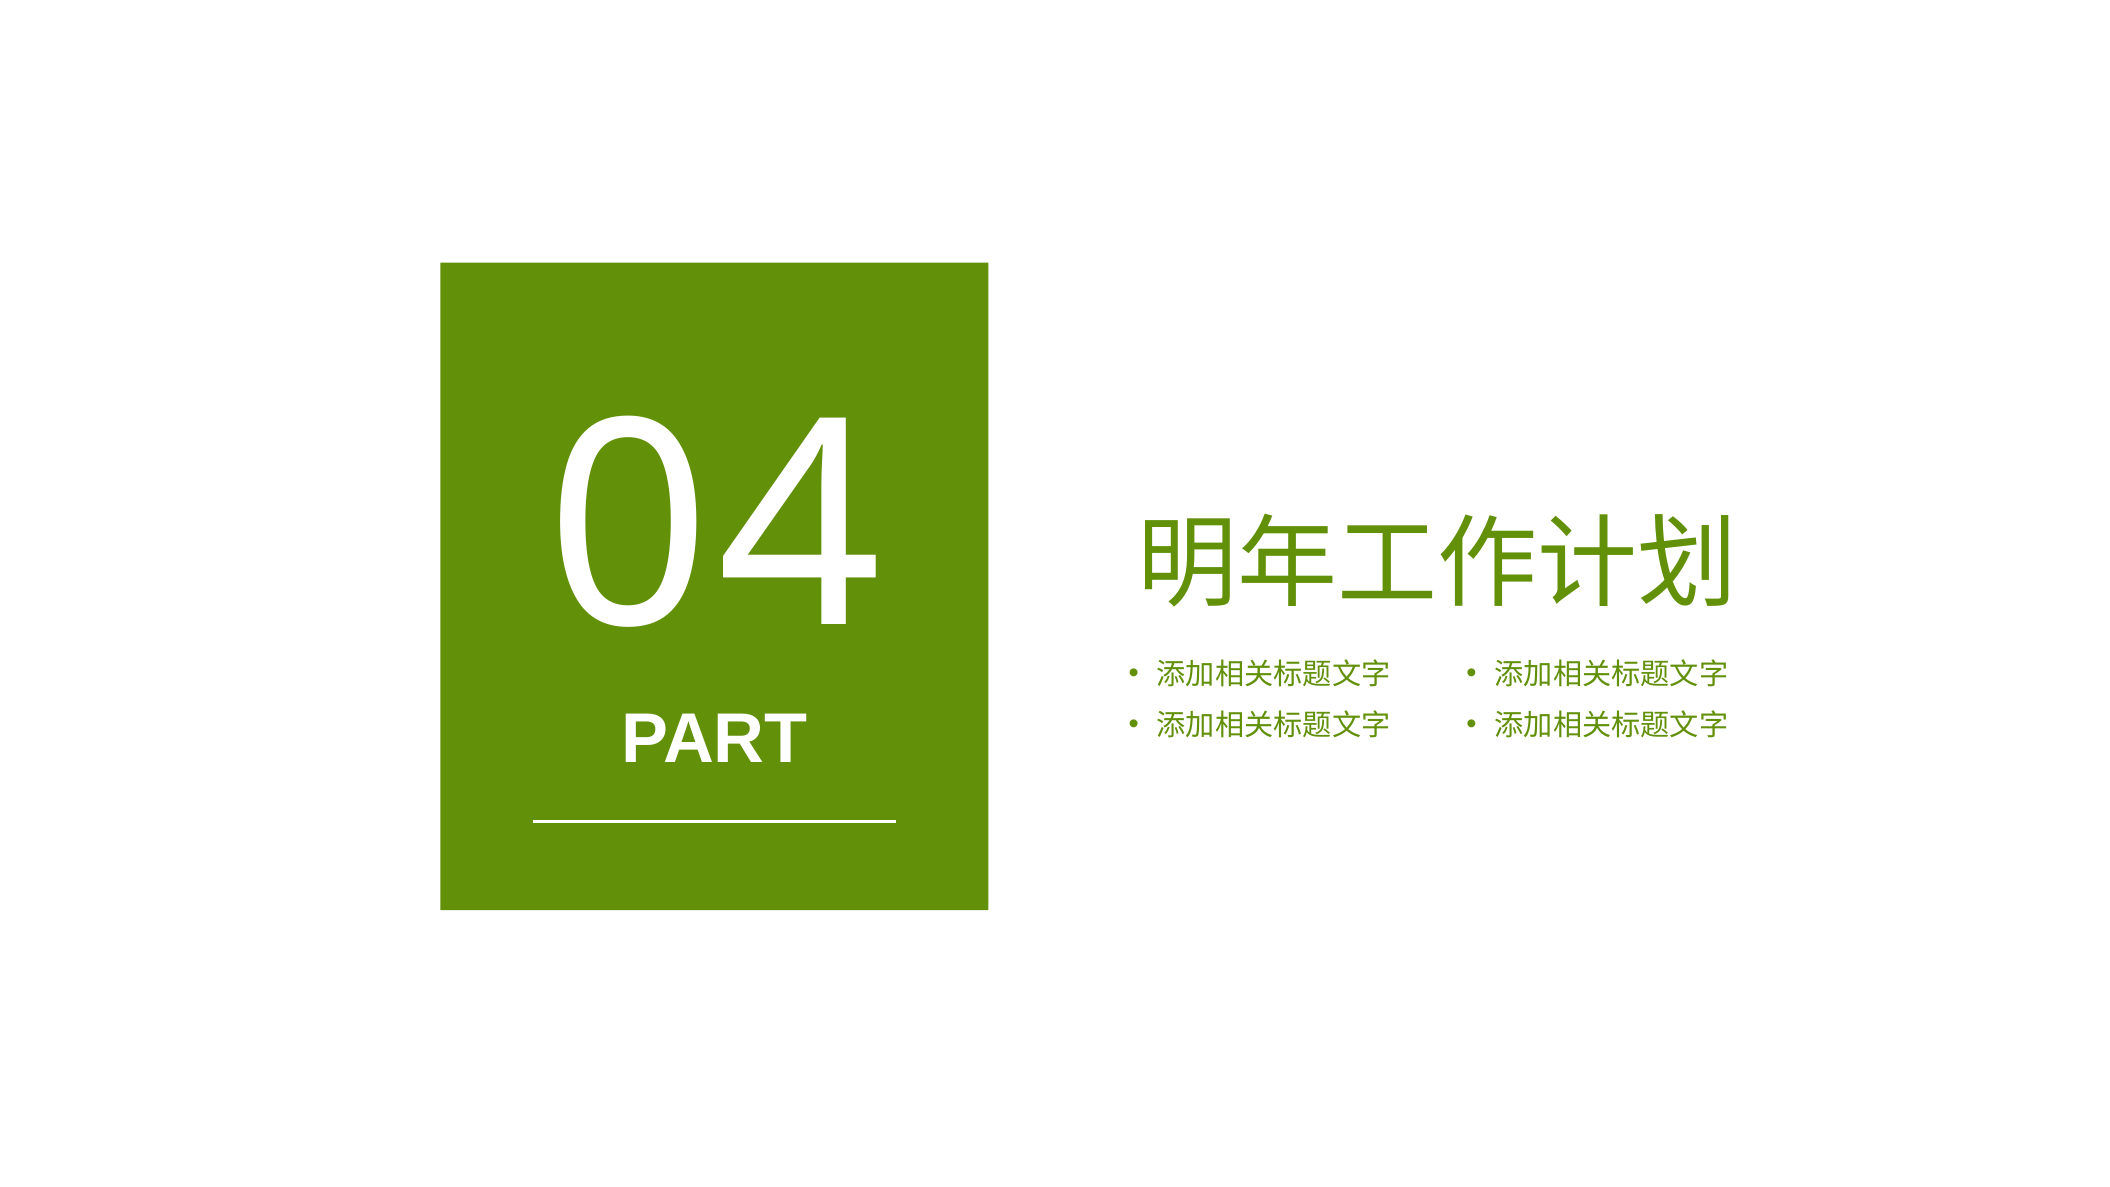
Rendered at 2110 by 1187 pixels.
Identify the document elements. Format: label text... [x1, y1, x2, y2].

text_box 添加相关标题文字 [1466, 705, 1768, 741]
text_box 添加相关标题文字 [1128, 654, 1430, 690]
text_box 明年工作计划 [1137, 498, 1847, 619]
text_box 添加相关标题文字 [1466, 654, 1768, 690]
text_box 04 [522, 330, 907, 690]
text_box PART [513, 692, 916, 777]
text_box 添加相关标题文字 [1128, 705, 1430, 741]
text_box [439, 261, 989, 911]
